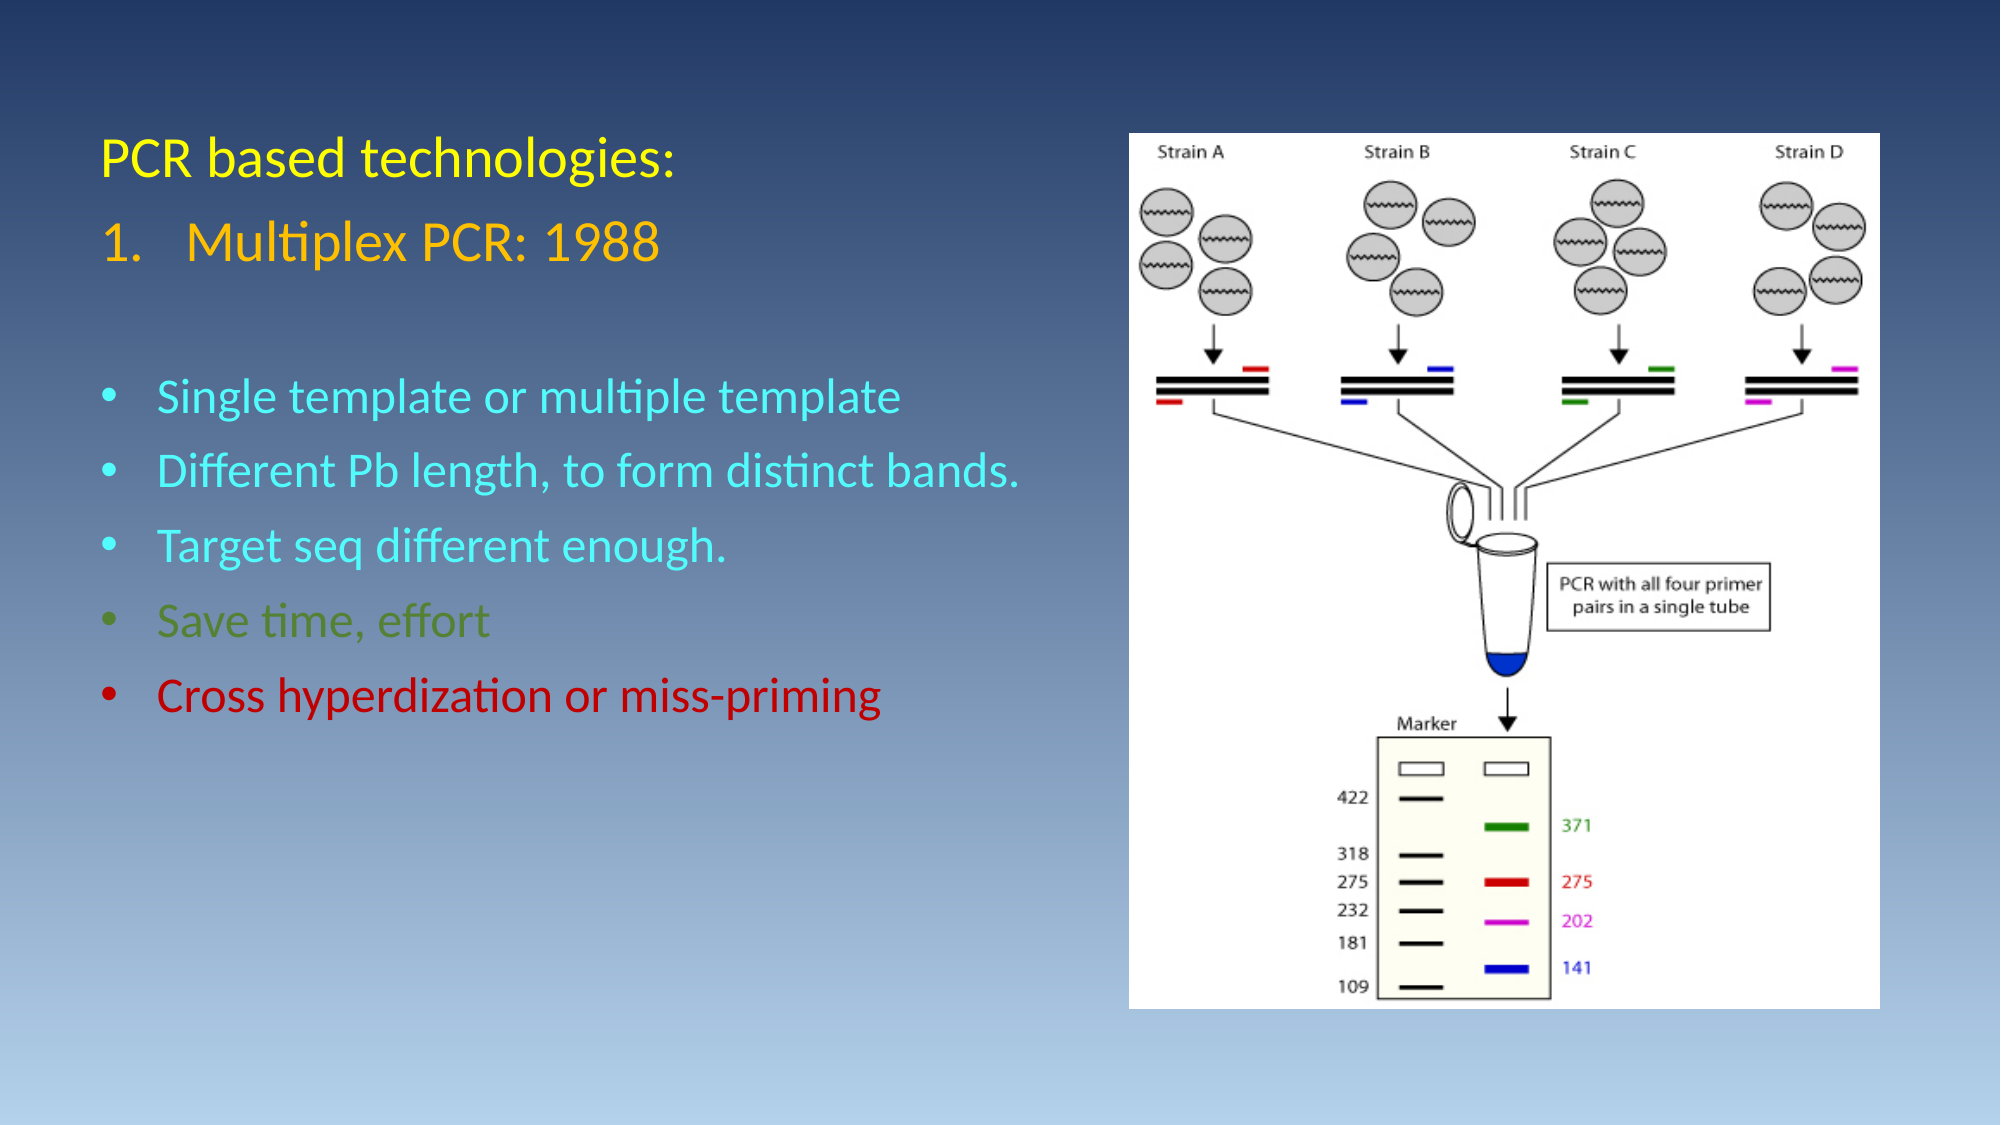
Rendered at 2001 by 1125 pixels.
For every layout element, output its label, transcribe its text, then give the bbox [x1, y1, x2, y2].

picture [1129, 133, 1880, 1009]
subtitle PCR based technologies: Multiplex PCR: 1988 Single template or multiple template Different Pb length, to form distinct bands. Target seq different enough. Save time, effort Cross hyperdization or miss-priming [85, 120, 1830, 1023]
